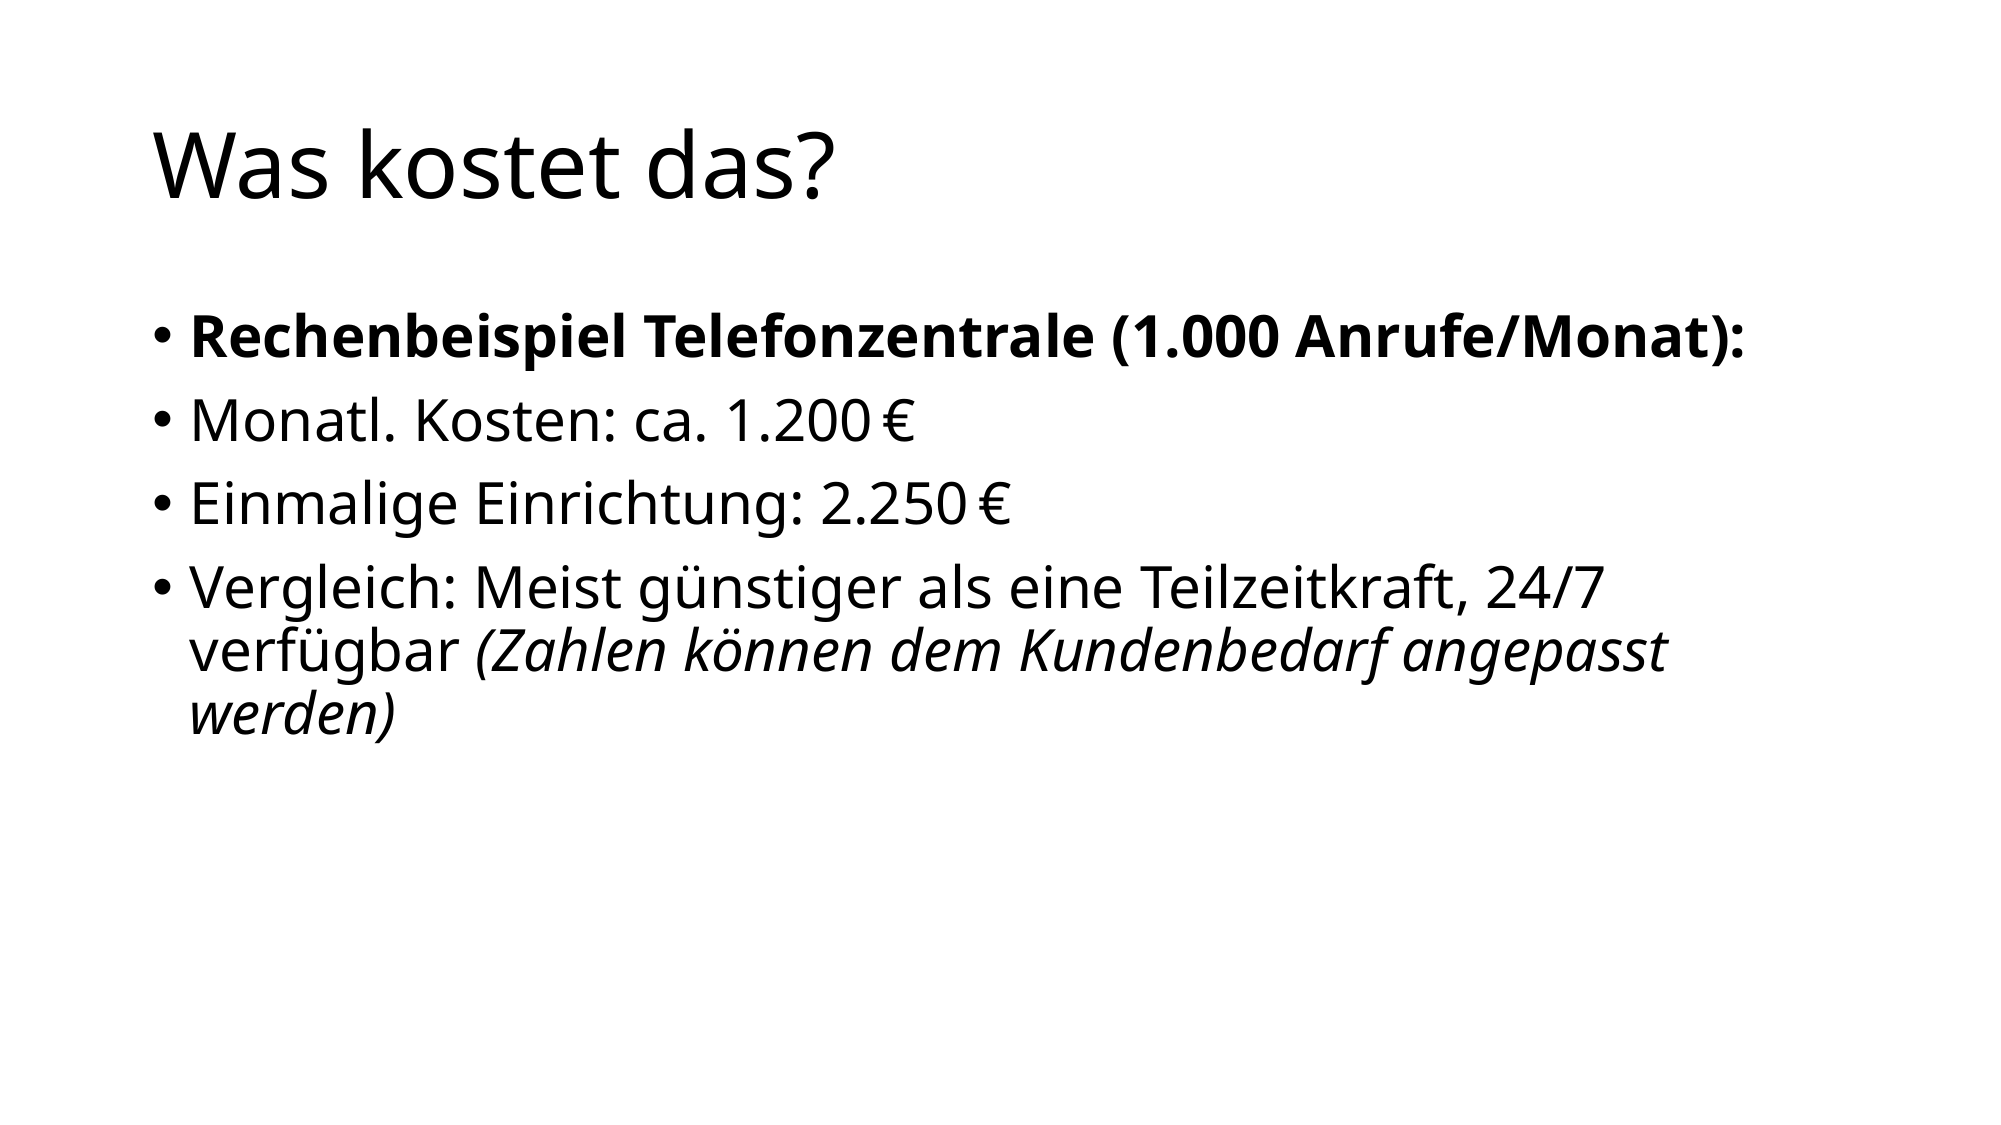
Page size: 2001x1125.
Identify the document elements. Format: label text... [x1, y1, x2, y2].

title Was kostet das? [137, 59, 1863, 278]
list Rechenbeispiel Telefonzentrale (1.000 Anrufe/Monat): Monatl. Kosten: ca. 1.200 € Einmalige Einrichtung: 2.250 € Vergleich: Meist günstiger als eine Teilzeitkraft, 24/7 verfügbar (Zahlen können dem Kundenbedarf angepasst werden) [137, 299, 1863, 1014]
